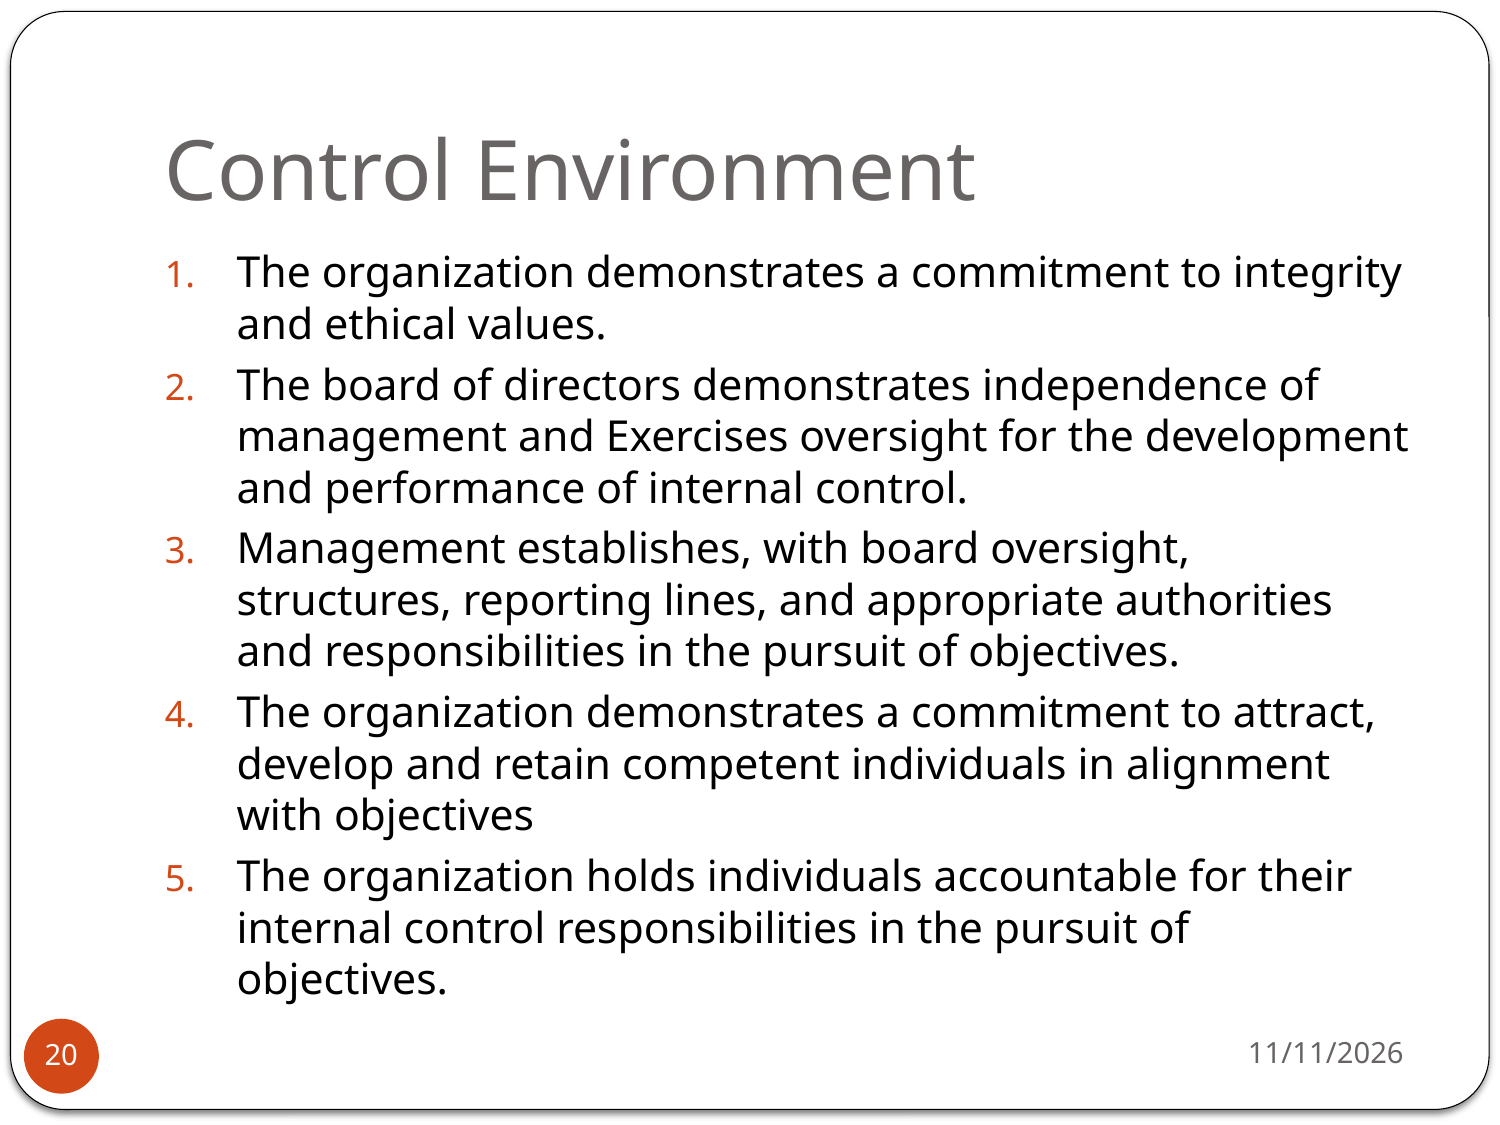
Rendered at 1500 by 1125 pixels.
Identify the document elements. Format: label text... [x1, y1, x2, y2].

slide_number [1012, 1019, 1419, 1094]
title Control Environment [150, 45, 1425, 233]
slide_number 20 [23, 1018, 99, 1094]
list The organization demonstrates a commitment to integrity and ethical values. The board of directors demonstrates independence of management and Exercises oversight for the development and performance of internal control. Management establishes, with board oversight, structures, reporting lines, and appropriate authorities and responsibilities in the pursuit of objectives. The organization demonstrates a commitment to attract, develop and retain competent individuals in alignment with objectives The organization holds individuals accountable for their internal control responsibilities in the pursuit of objectives. [150, 237, 1425, 1019]
